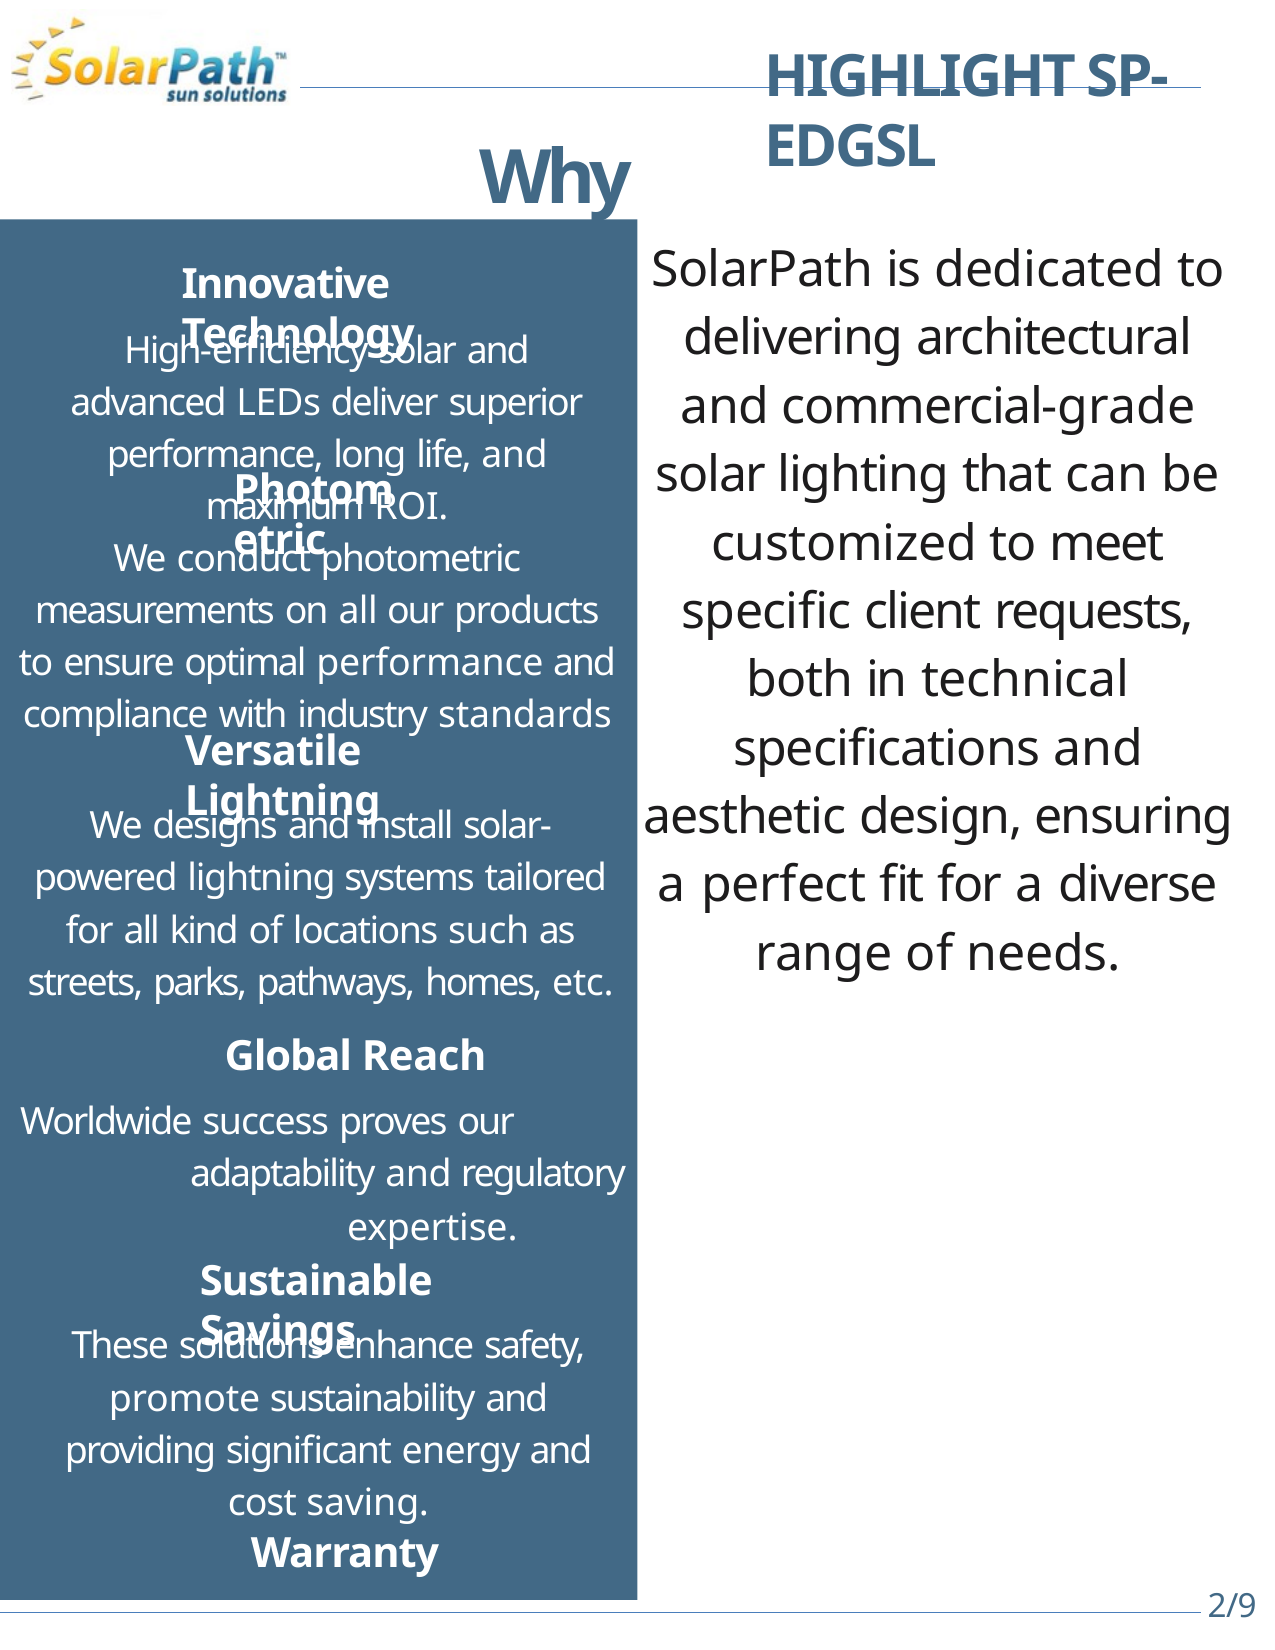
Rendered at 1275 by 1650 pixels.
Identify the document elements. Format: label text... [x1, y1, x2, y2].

text_box These solutions enhance safety, promote sustainability and providing significant energy and cost saving. [31, 1312, 625, 1523]
text_box Global Reach [222, 1027, 497, 1080]
text_box SolarPath is dedicated to delivering architectural and commercial-grade solar lighting that can be customized to meet specific client requests, both in technical specifications and aesthetic design, ensuring a perfect fit for a diverse range of needs. [637, 226, 1238, 981]
text_box Photometric [231, 460, 409, 524]
text_box HIGHLIGHT SP-EDGSL [762, 35, 1275, 178]
text_box Warranty [248, 1523, 497, 1576]
text_box High-efficiency solar and advanced LEDs deliver superior performance, long life, and maximum ROI. [48, 316, 605, 524]
title Why us? [477, 126, 678, 404]
text_box Sustainable Savings [197, 1251, 497, 1312]
text_box Innovative Technology [179, 255, 497, 316]
text_box We conduct photometric measurements on all our products to ensure optimal performance and compliance with industry standards [15, 524, 619, 736]
text_box Versatile Lightning [182, 722, 449, 792]
text_box 2/9 [1205, 1576, 1275, 1625]
text_box We designs and install solar-powered lightning systems tailored for all kind of locations such as streets, parks, pathways, homes, etc. [18, 792, 622, 1003]
text_box Worldwide success proves our adaptability and regulatory expertise. [17, 1087, 630, 1249]
text_box [0, 219, 638, 1600]
picture [11, 9, 291, 107]
